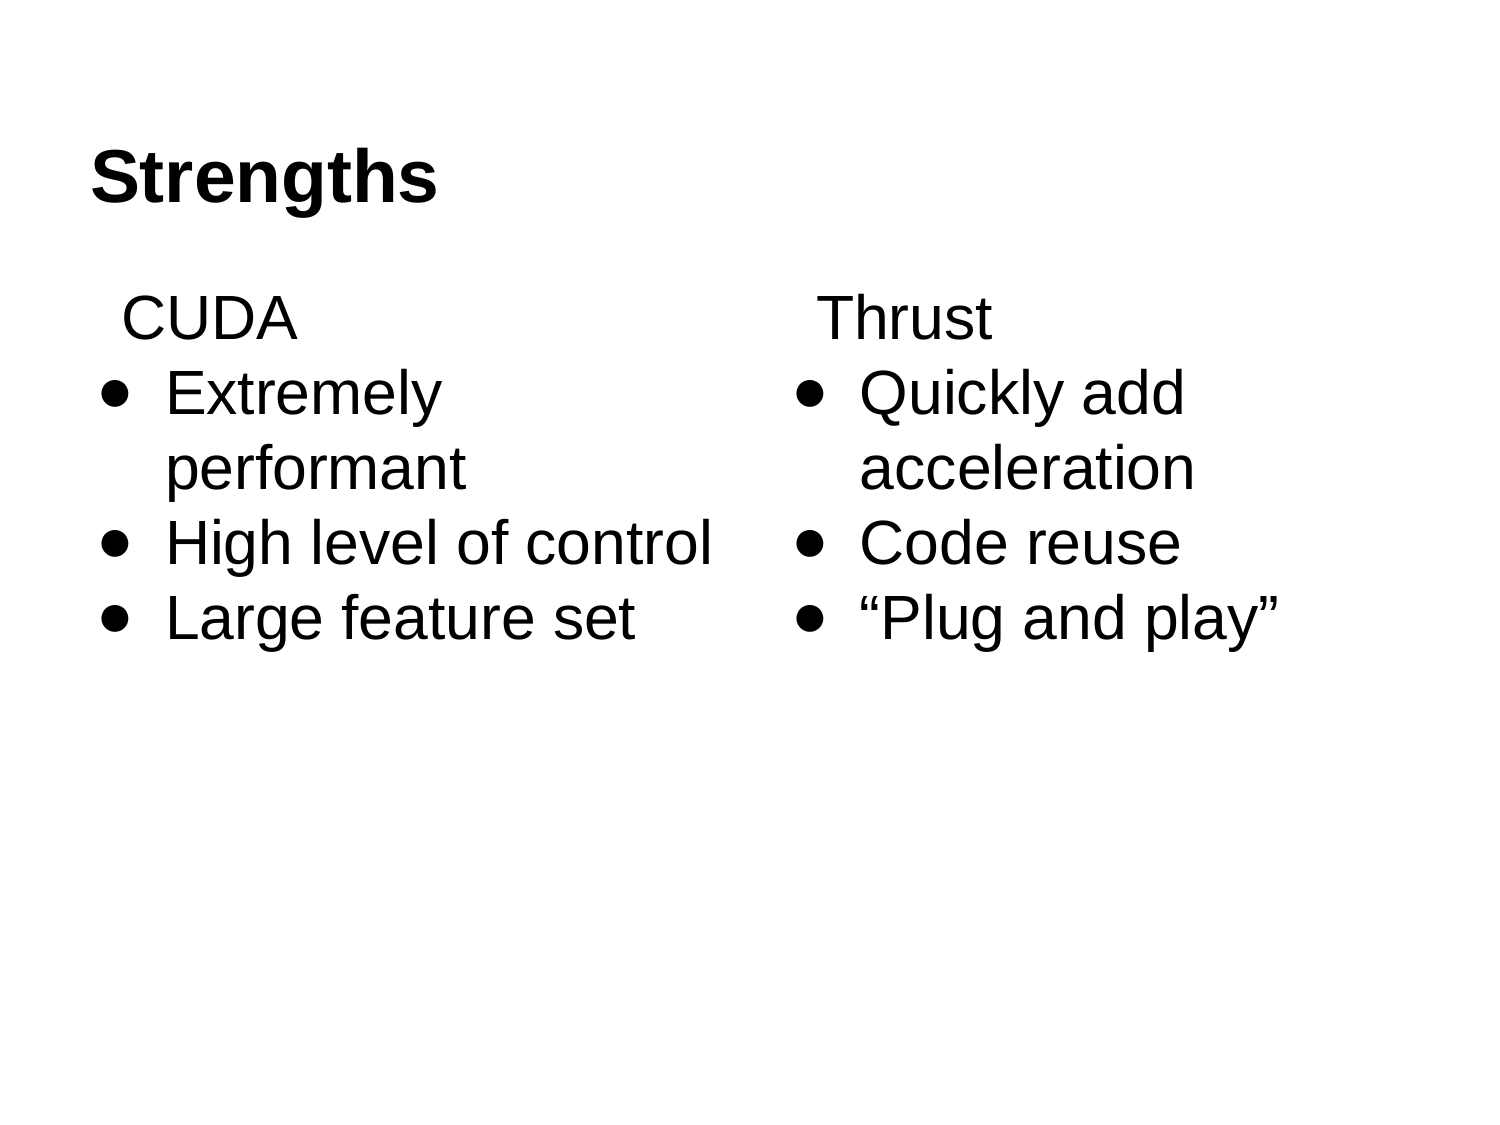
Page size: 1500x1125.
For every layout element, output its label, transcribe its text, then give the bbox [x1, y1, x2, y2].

list CUDA Extremely performant High level of control Large feature set [75, 262, 731, 1078]
list Thrust Quickly add acceleration Code reuse “Plug and play” [769, 262, 1425, 1078]
title Strengths [75, 45, 1425, 233]
